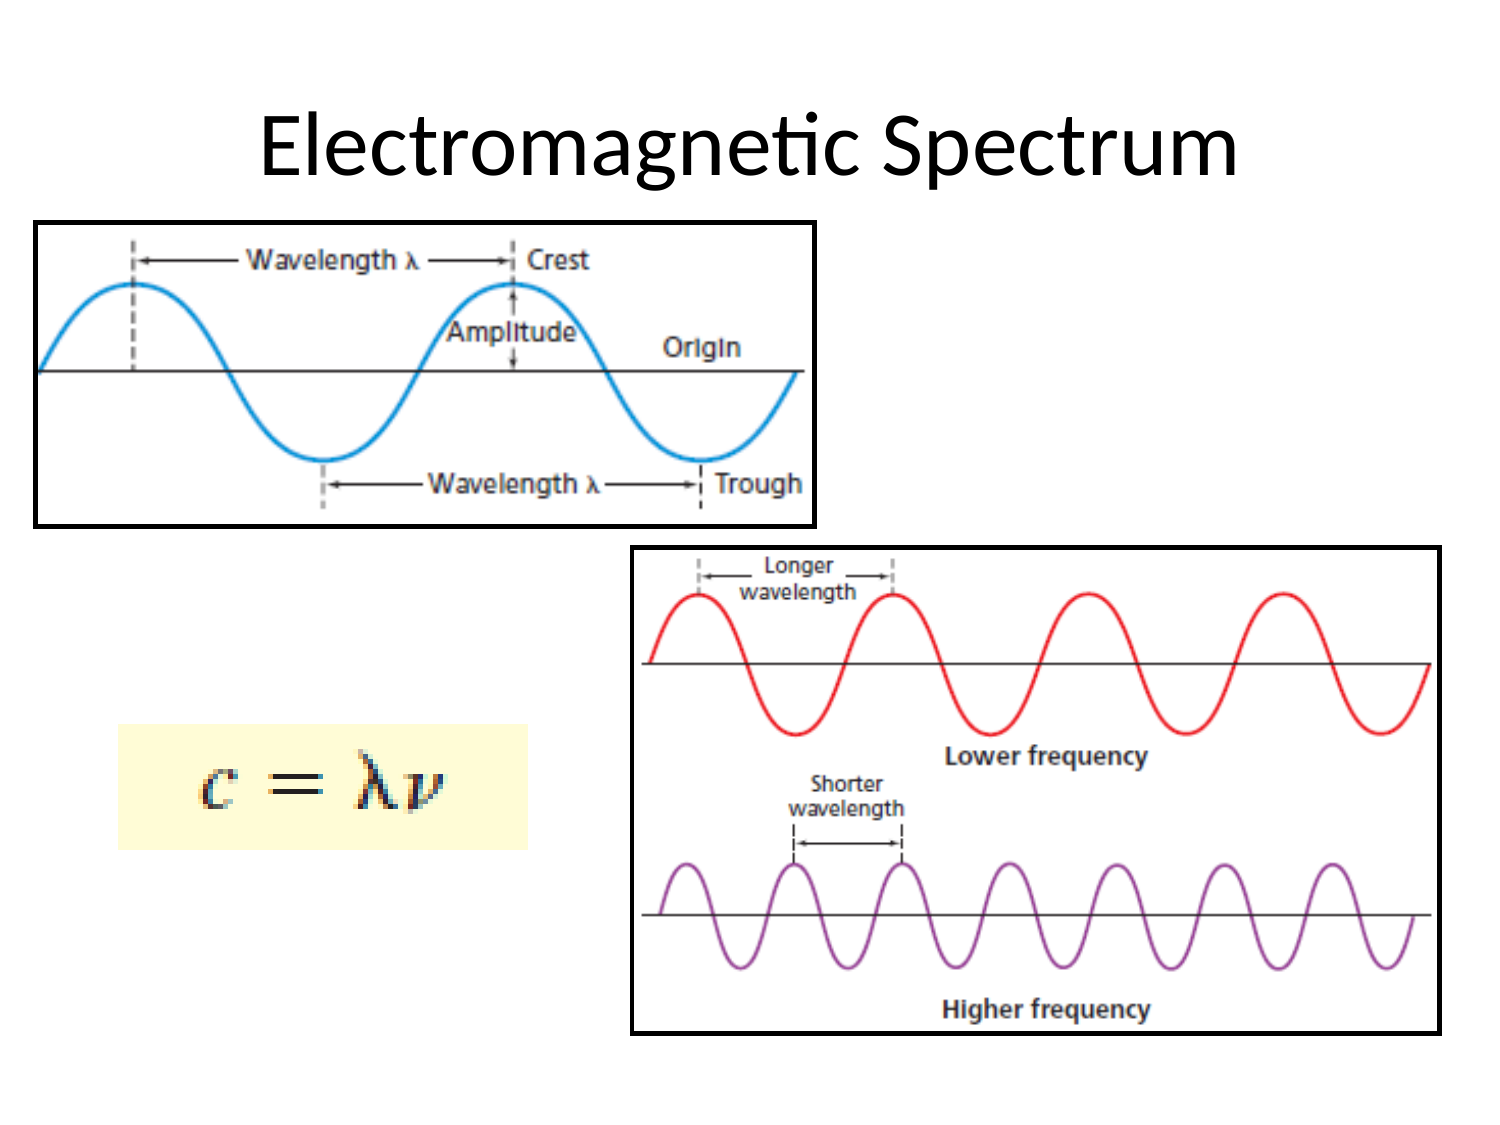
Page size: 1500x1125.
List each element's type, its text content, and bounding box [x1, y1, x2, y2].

title Electromagnetic Spectrum [75, 45, 1425, 233]
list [633, 549, 1438, 1032]
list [37, 224, 813, 525]
picture [117, 724, 534, 851]
